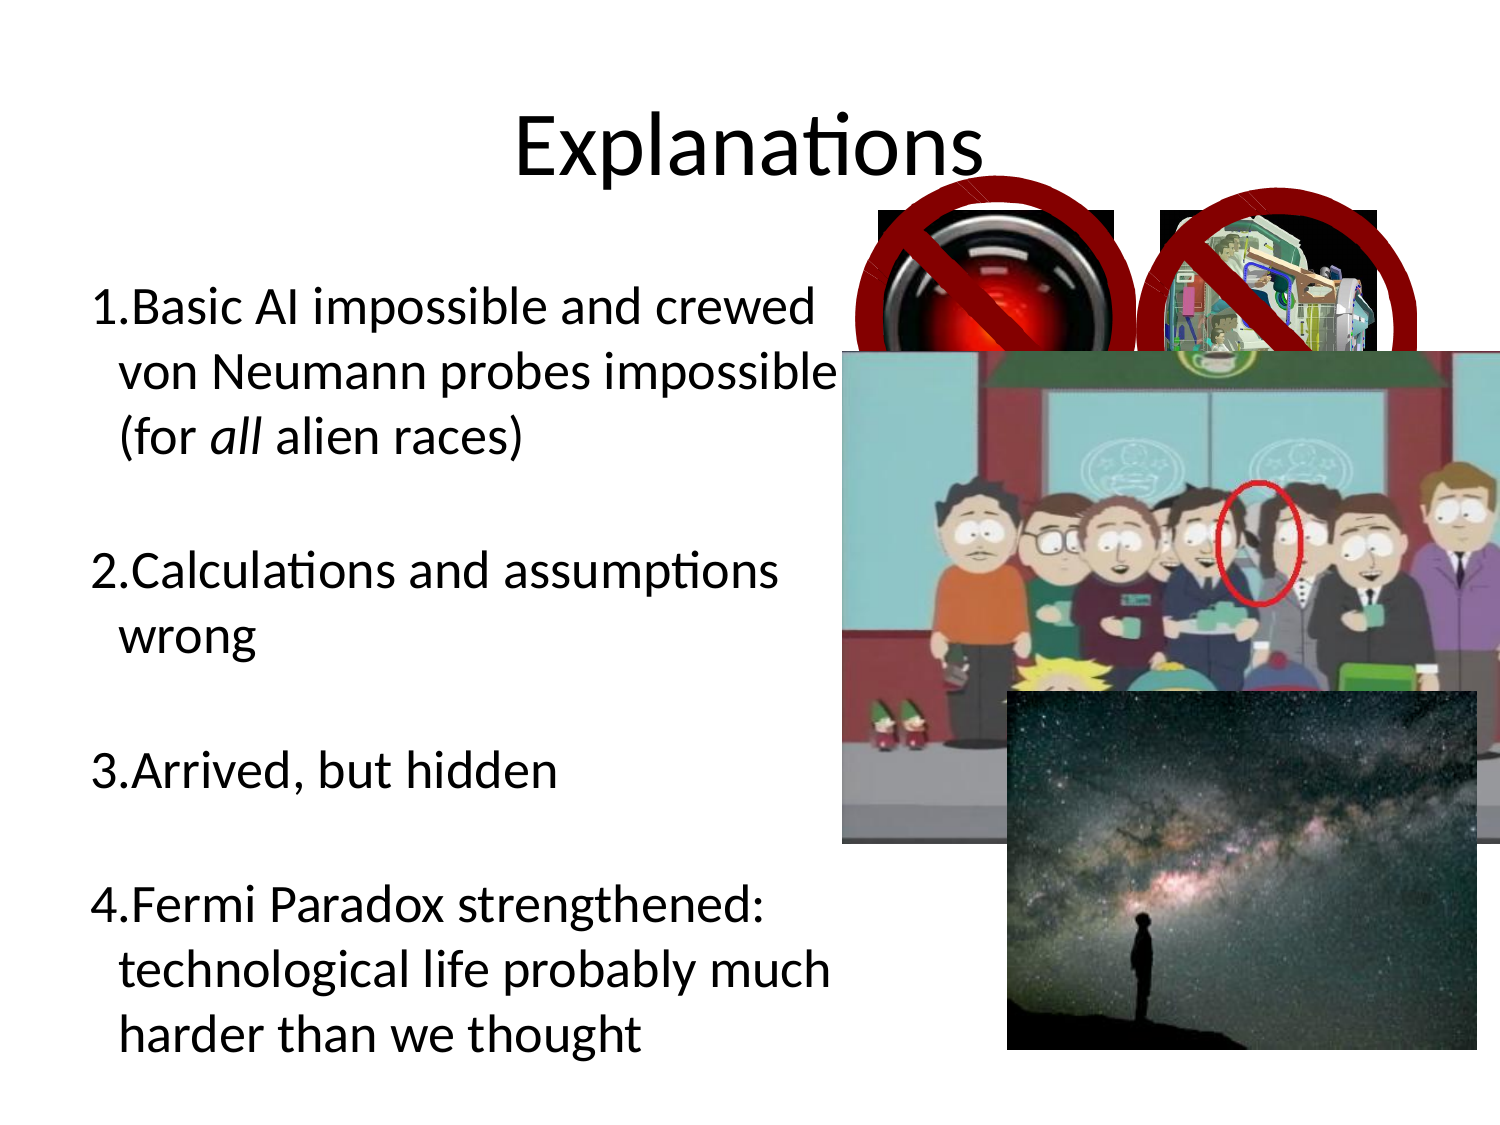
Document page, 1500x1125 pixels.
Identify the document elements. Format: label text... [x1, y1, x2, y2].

title Explanations [75, 45, 1425, 233]
list Basic AI impossible and crewed von Neumann probes impossible (for all alien races) Calculations and assumptions wrong Arrived, but hidden Fermi Paradox strengthened: technological life probably much harder than we thought [75, 262, 1425, 1125]
picture [841, 175, 1500, 1050]
